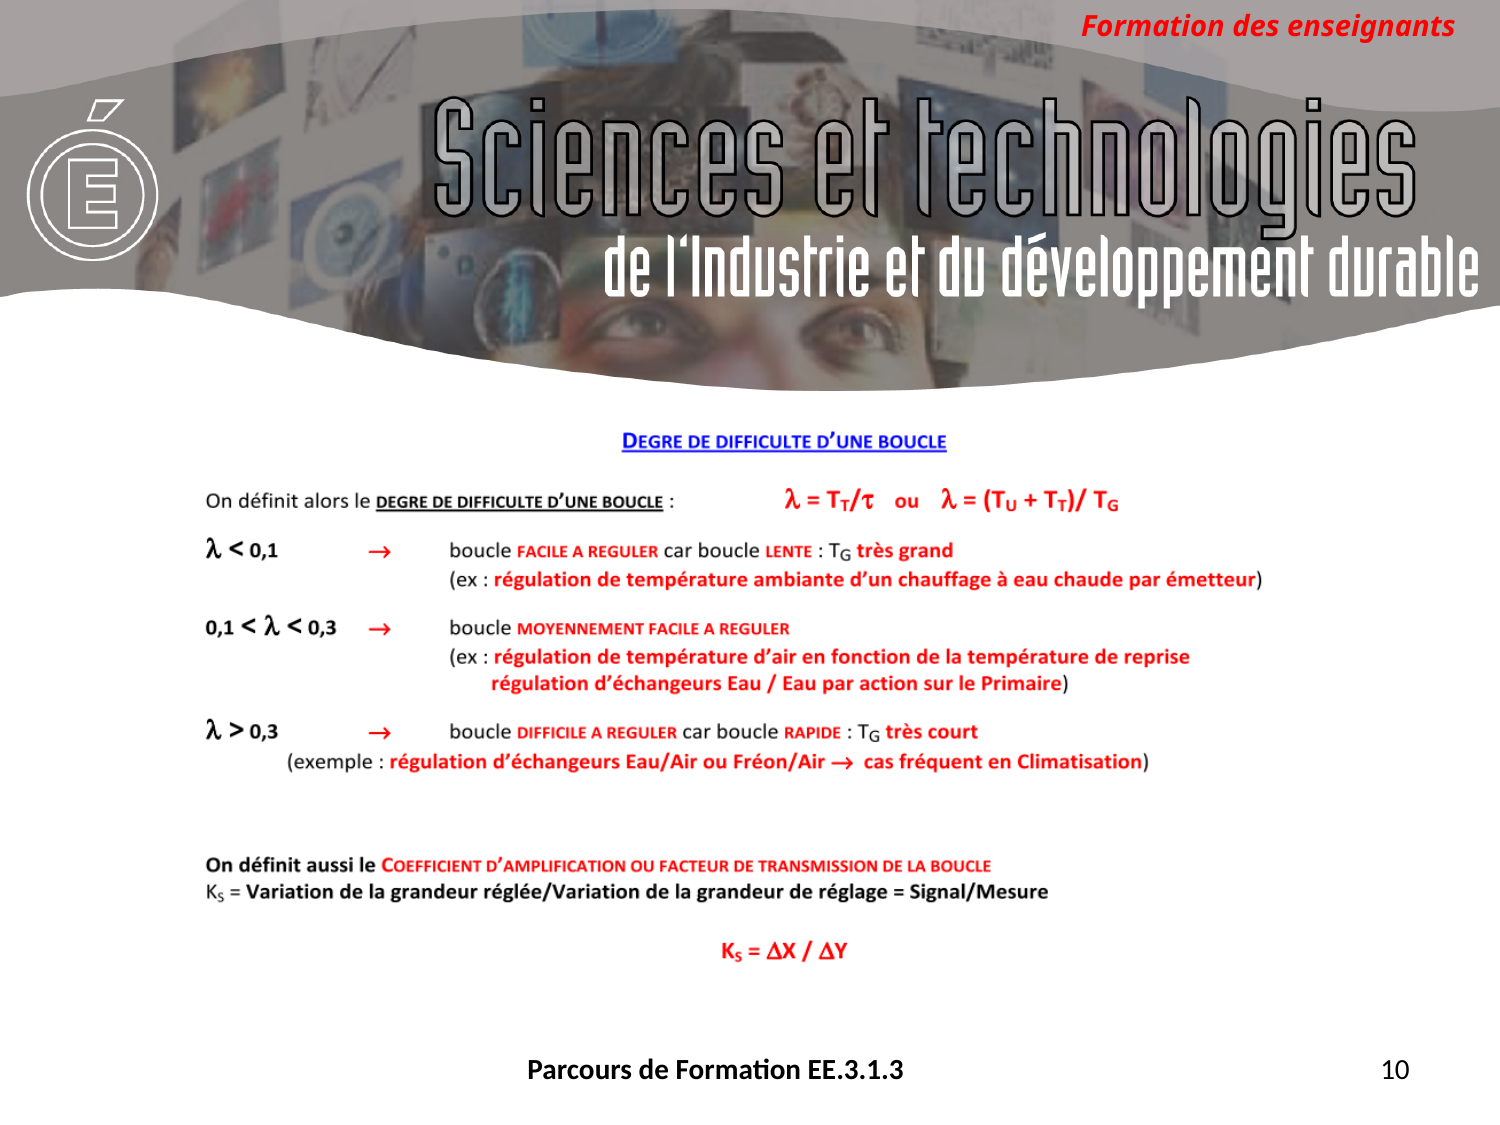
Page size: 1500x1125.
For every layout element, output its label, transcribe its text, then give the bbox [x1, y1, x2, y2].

slide_number 10 [1075, 1042, 1425, 1103]
picture [0, 0, 1500, 400]
footer Parcours de Formation EE.3.1.3 [512, 1042, 1075, 1103]
picture [182, 420, 1353, 988]
